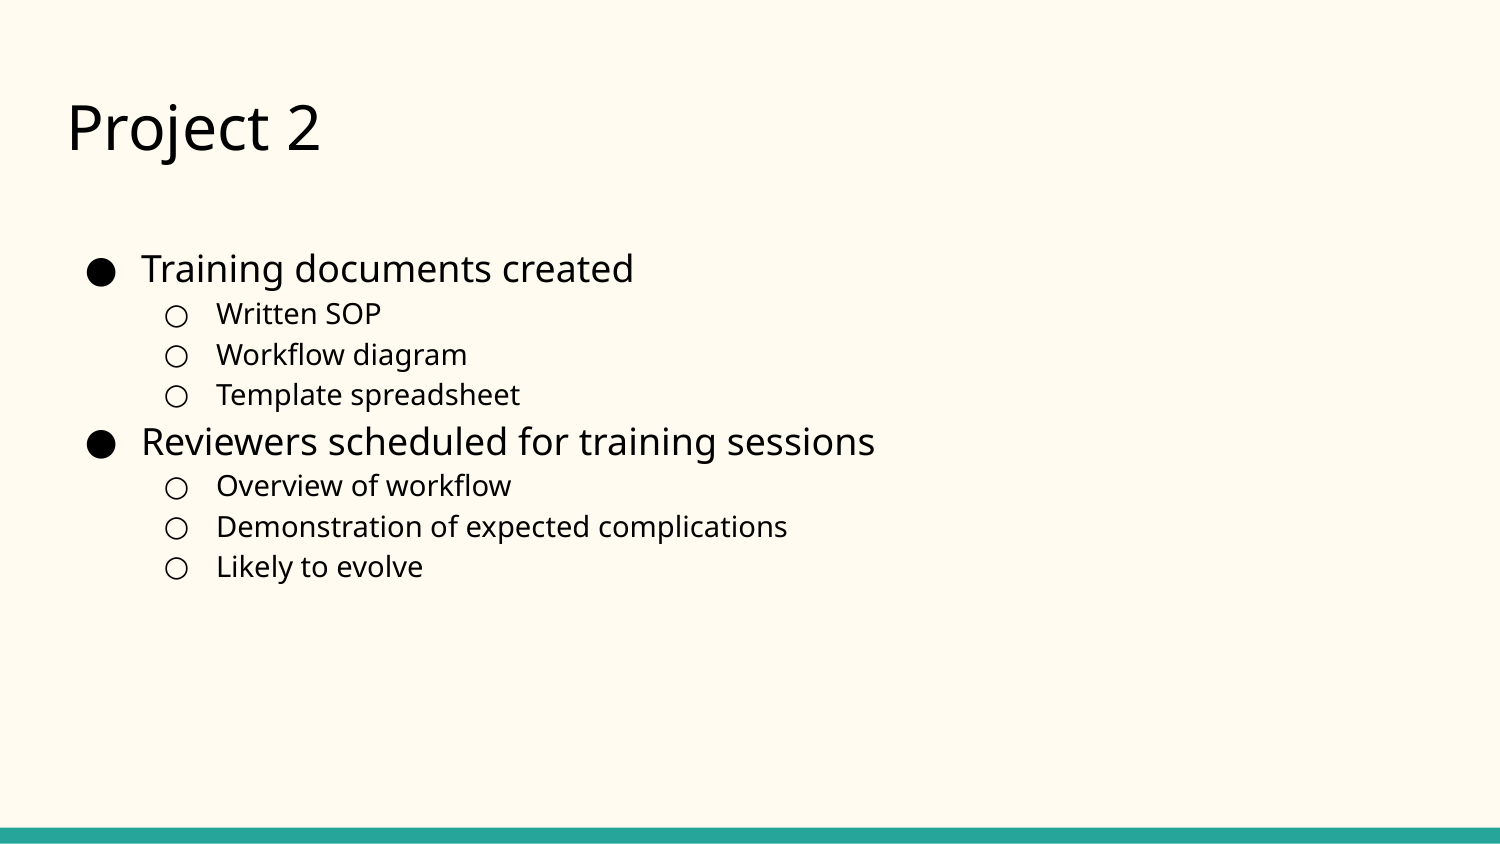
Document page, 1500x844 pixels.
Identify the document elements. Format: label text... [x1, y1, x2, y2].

list Training documents created Written SOP Workflow diagram Template spreadsheet Reviewers scheduled for training sessions Overview of workflow Demonstration of expected complications Likely to evolve [51, 223, 1449, 750]
title Project 2 [51, 72, 1449, 174]
